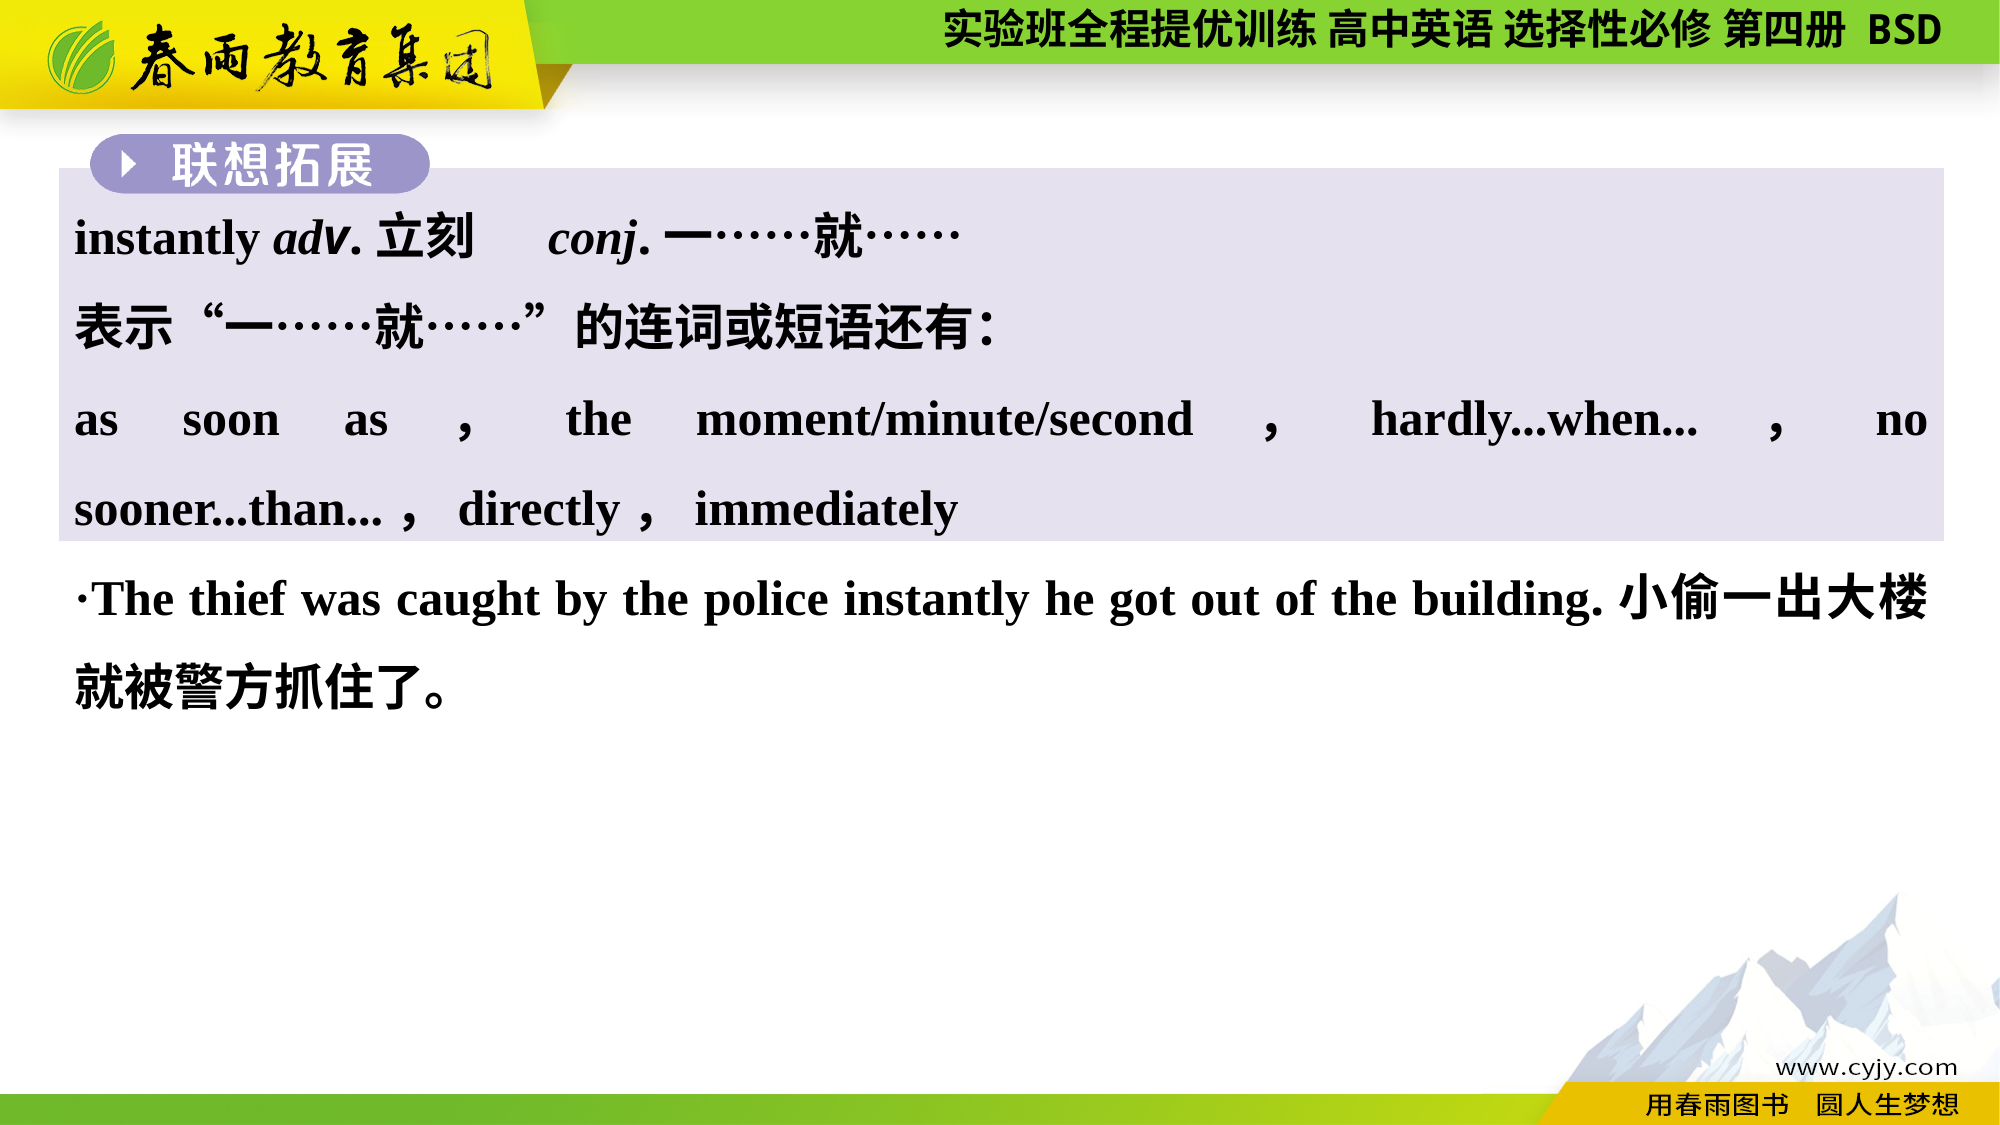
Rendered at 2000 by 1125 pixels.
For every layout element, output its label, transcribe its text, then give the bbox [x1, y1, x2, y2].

picture [0, 0, 2000, 1125]
list instantly adv.立刻 conj.一……就…… 表示“一……就……”的连词或短语还有： as soon as，the moment/minute/second，hardly...when...，no sooner...than...，directly，immediately ·The thief was caught by the police instantly he got out of the building.小偷一出大楼就被警方抓住了。 [59, 552, 1944, 728]
